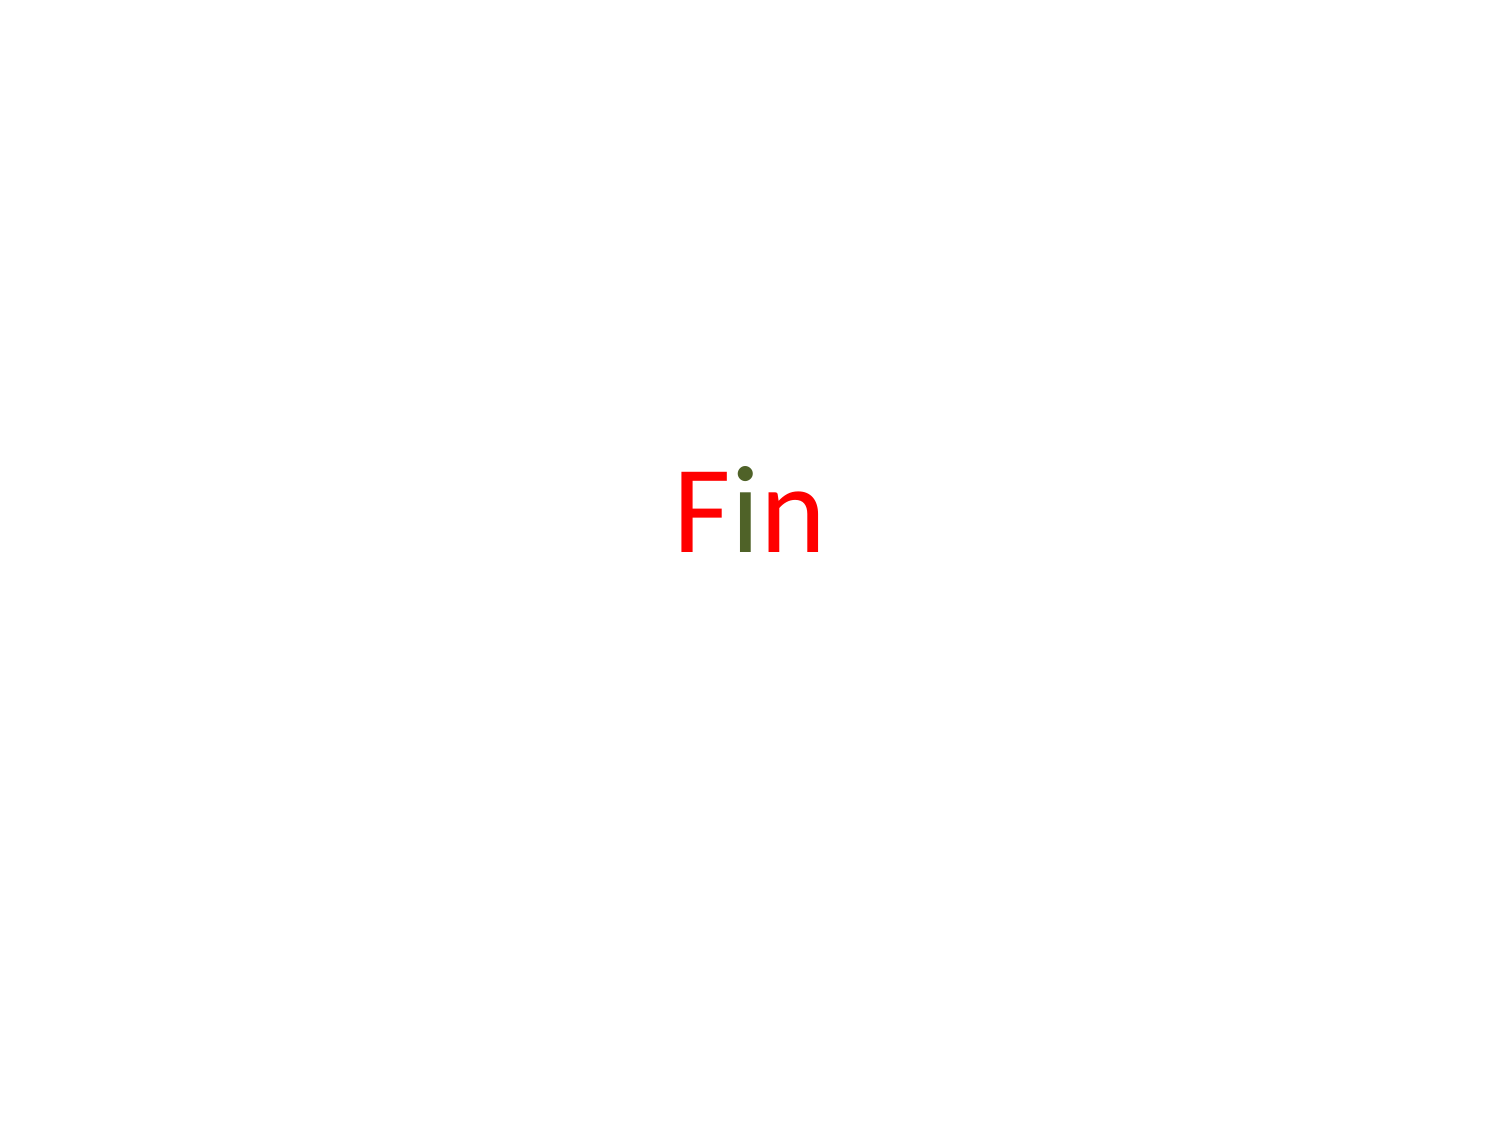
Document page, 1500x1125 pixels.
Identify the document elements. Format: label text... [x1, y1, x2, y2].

title Fin [0, 408, 1500, 597]
